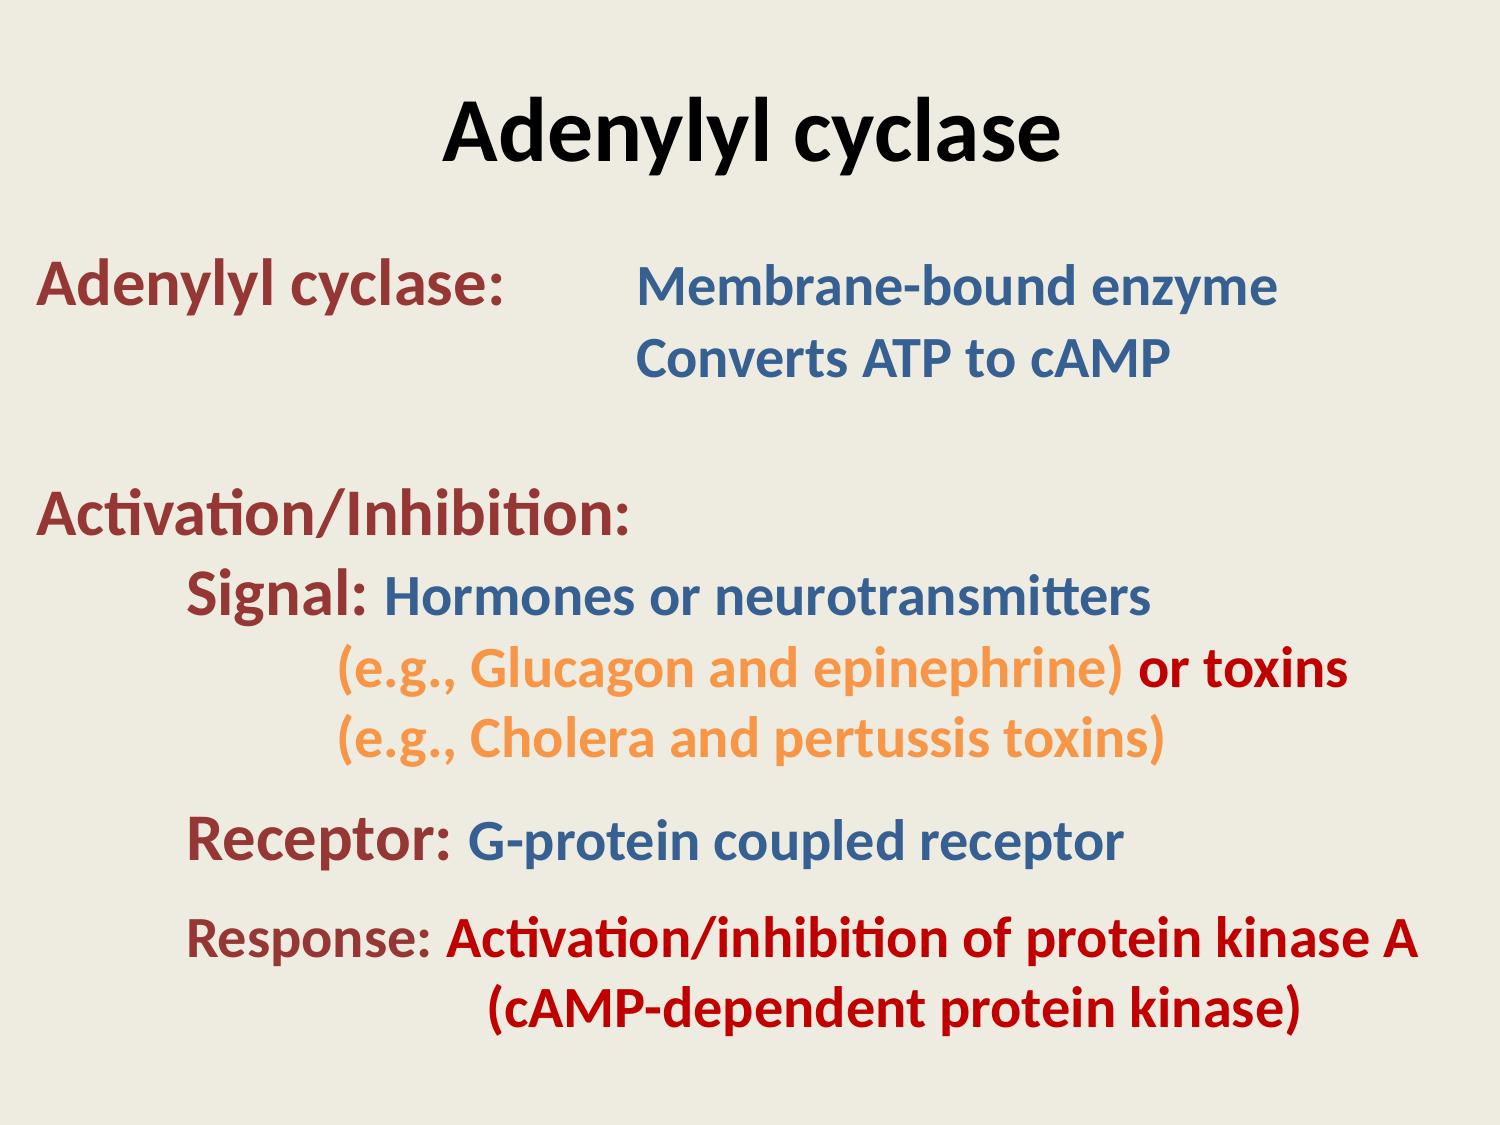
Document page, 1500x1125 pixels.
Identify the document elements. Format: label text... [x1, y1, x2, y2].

text_box Adenylyl cyclase: Membrane-bound enzyme Converts ATP to cAMP Activation/Inhibition: Signal: Hormones or neurotransmitters (e.g., Glucagon and epinephrine) or toxins (e.g., Cholera and pertussis toxins) Receptor: G-protein coupled receptor Response: Activation/inhibition of protein kinase A (cAMP-dependent protein kinase) [21, 231, 1485, 1047]
text_box Adenylyl cyclase [427, 62, 1079, 188]
